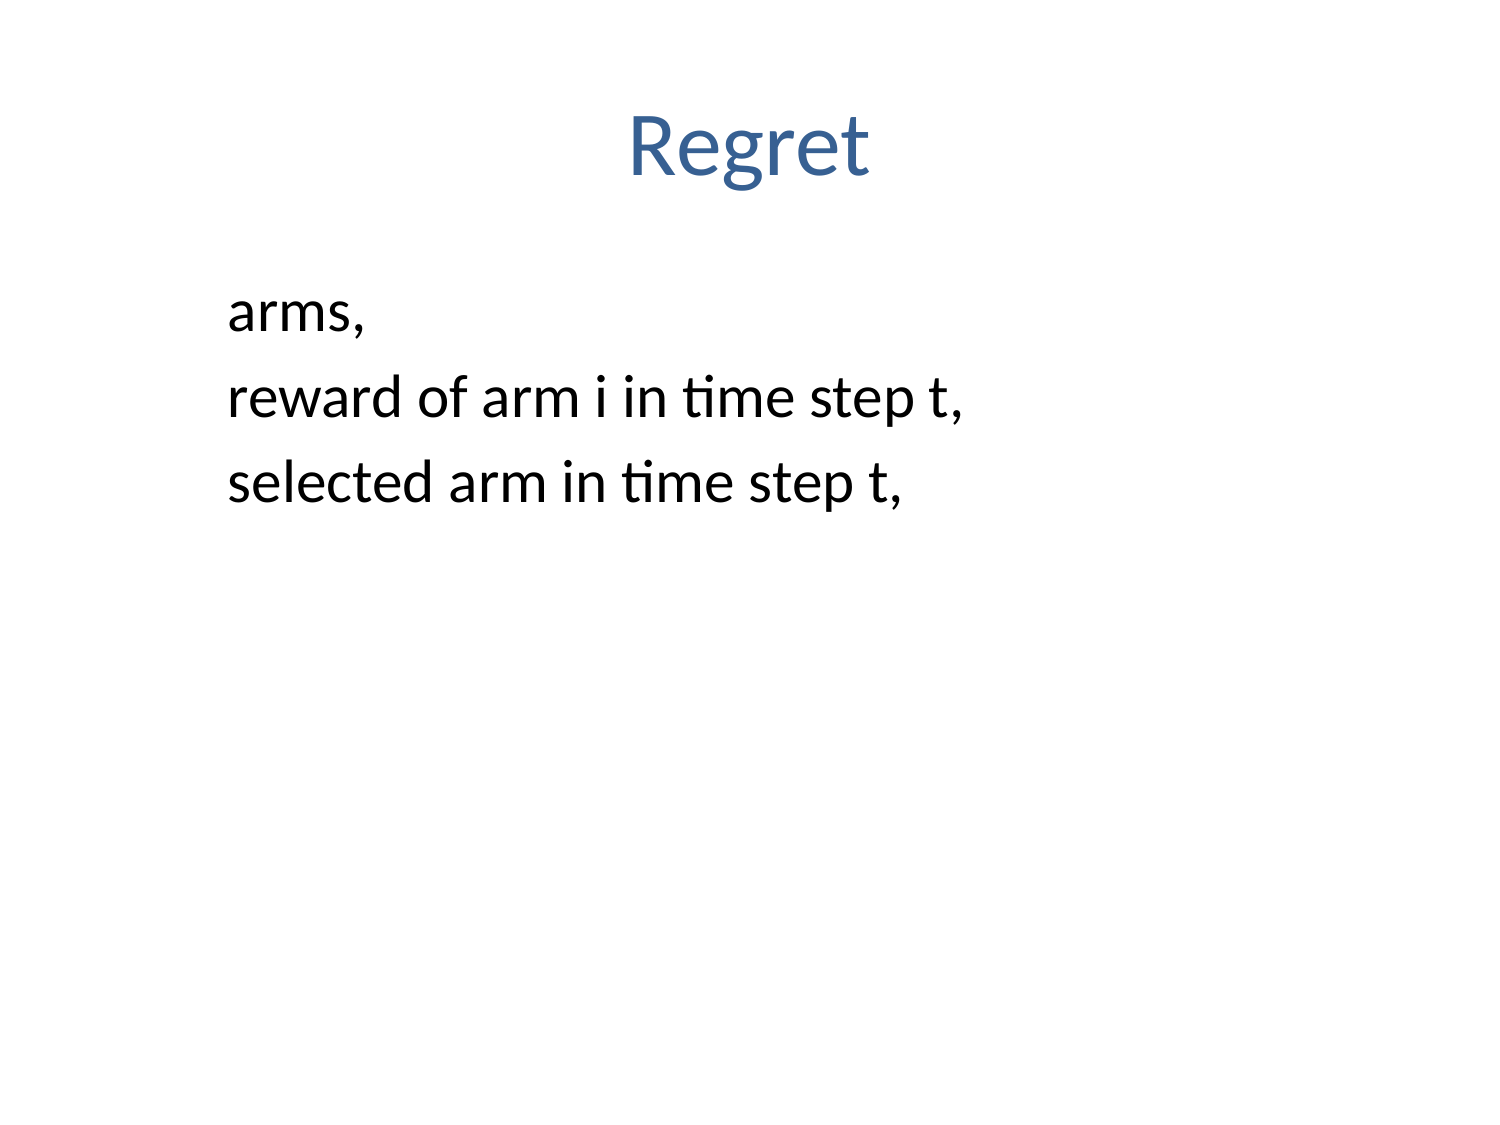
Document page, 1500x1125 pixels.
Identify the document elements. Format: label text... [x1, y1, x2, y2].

title Regret [75, 45, 1425, 233]
